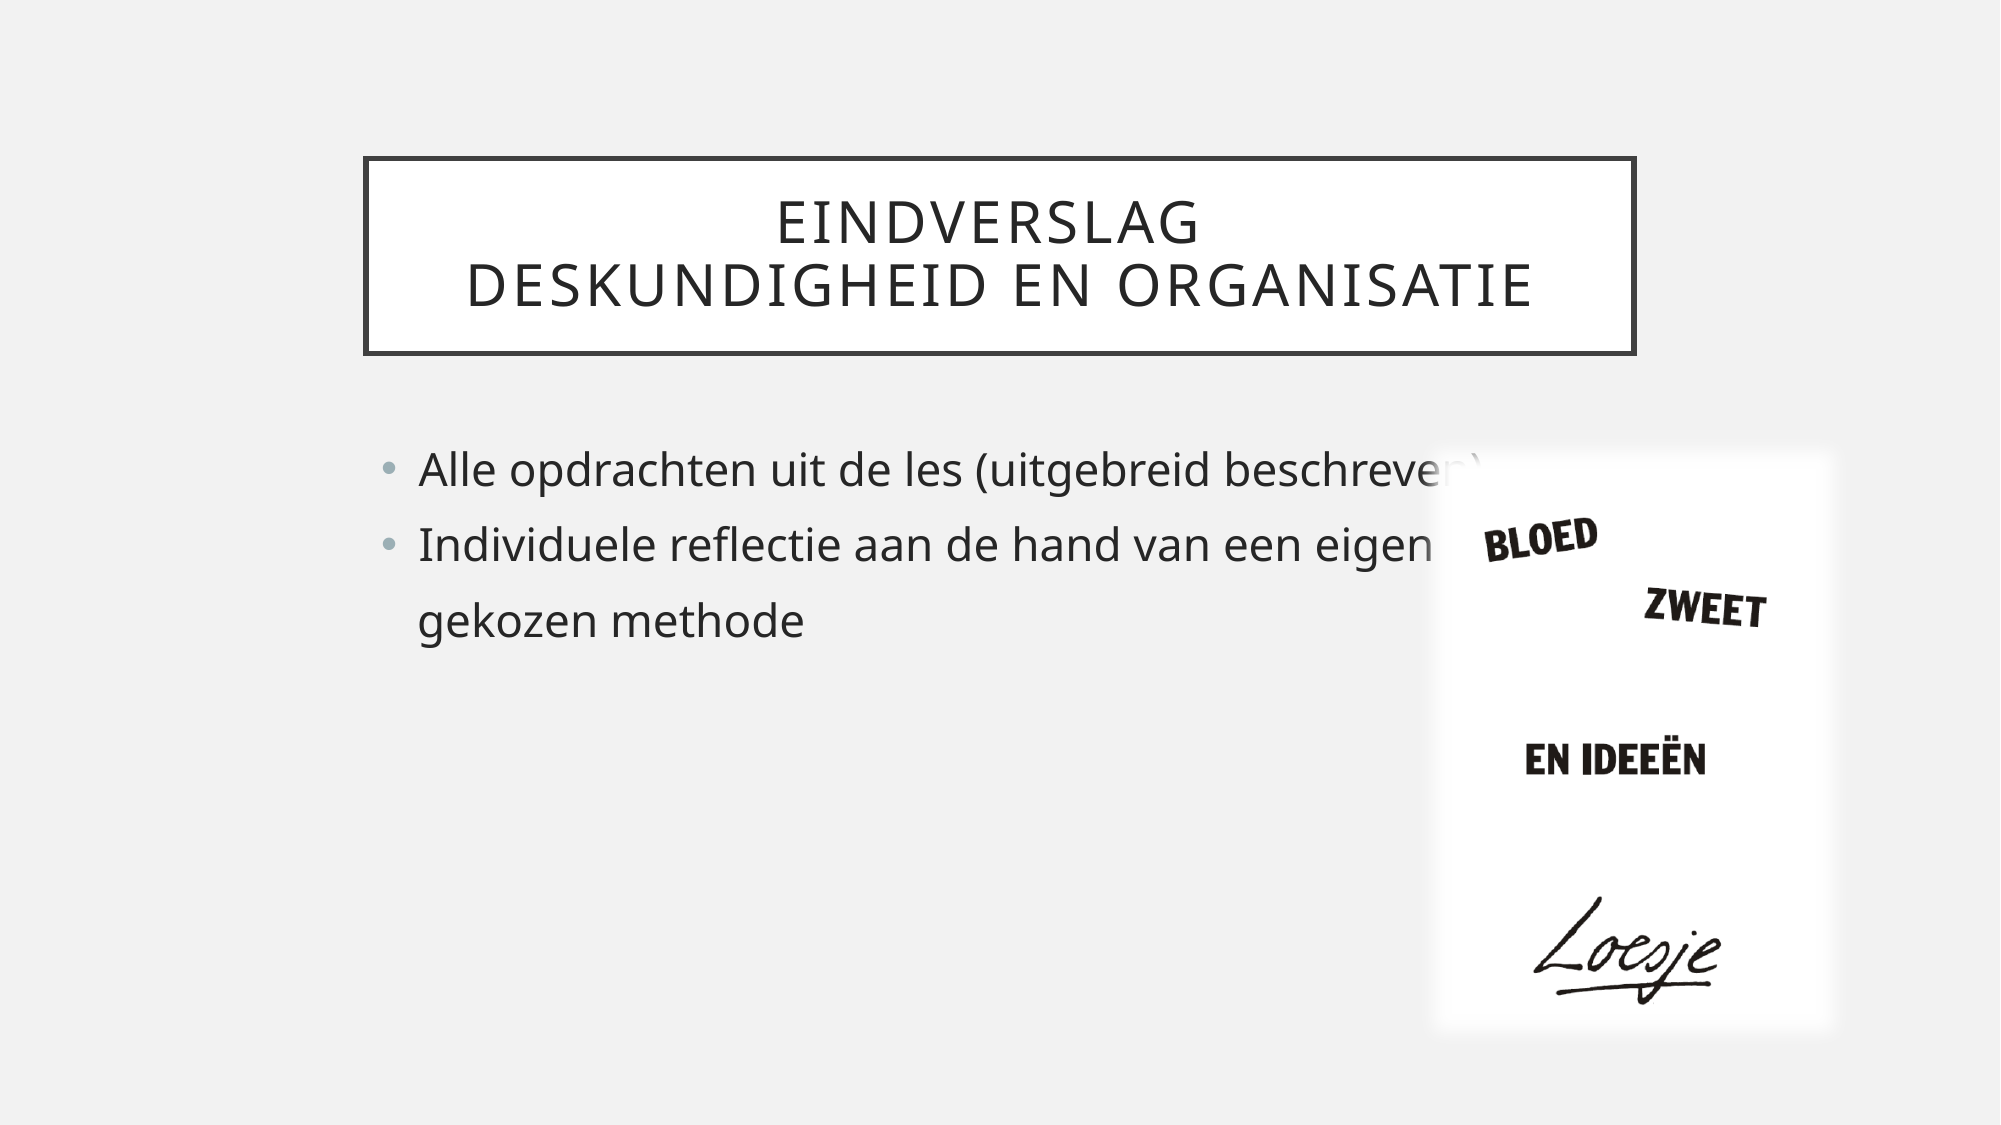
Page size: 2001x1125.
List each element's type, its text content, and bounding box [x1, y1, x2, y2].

title Eindverslag deskundigheid en organisatie [363, 156, 1637, 356]
list Alle opdrachten uit de les (uitgebreid beschreven) Individuele reflectie aan de hand van een eigen gekozen methode [366, 432, 1415, 942]
picture [1415, 432, 1853, 1050]
